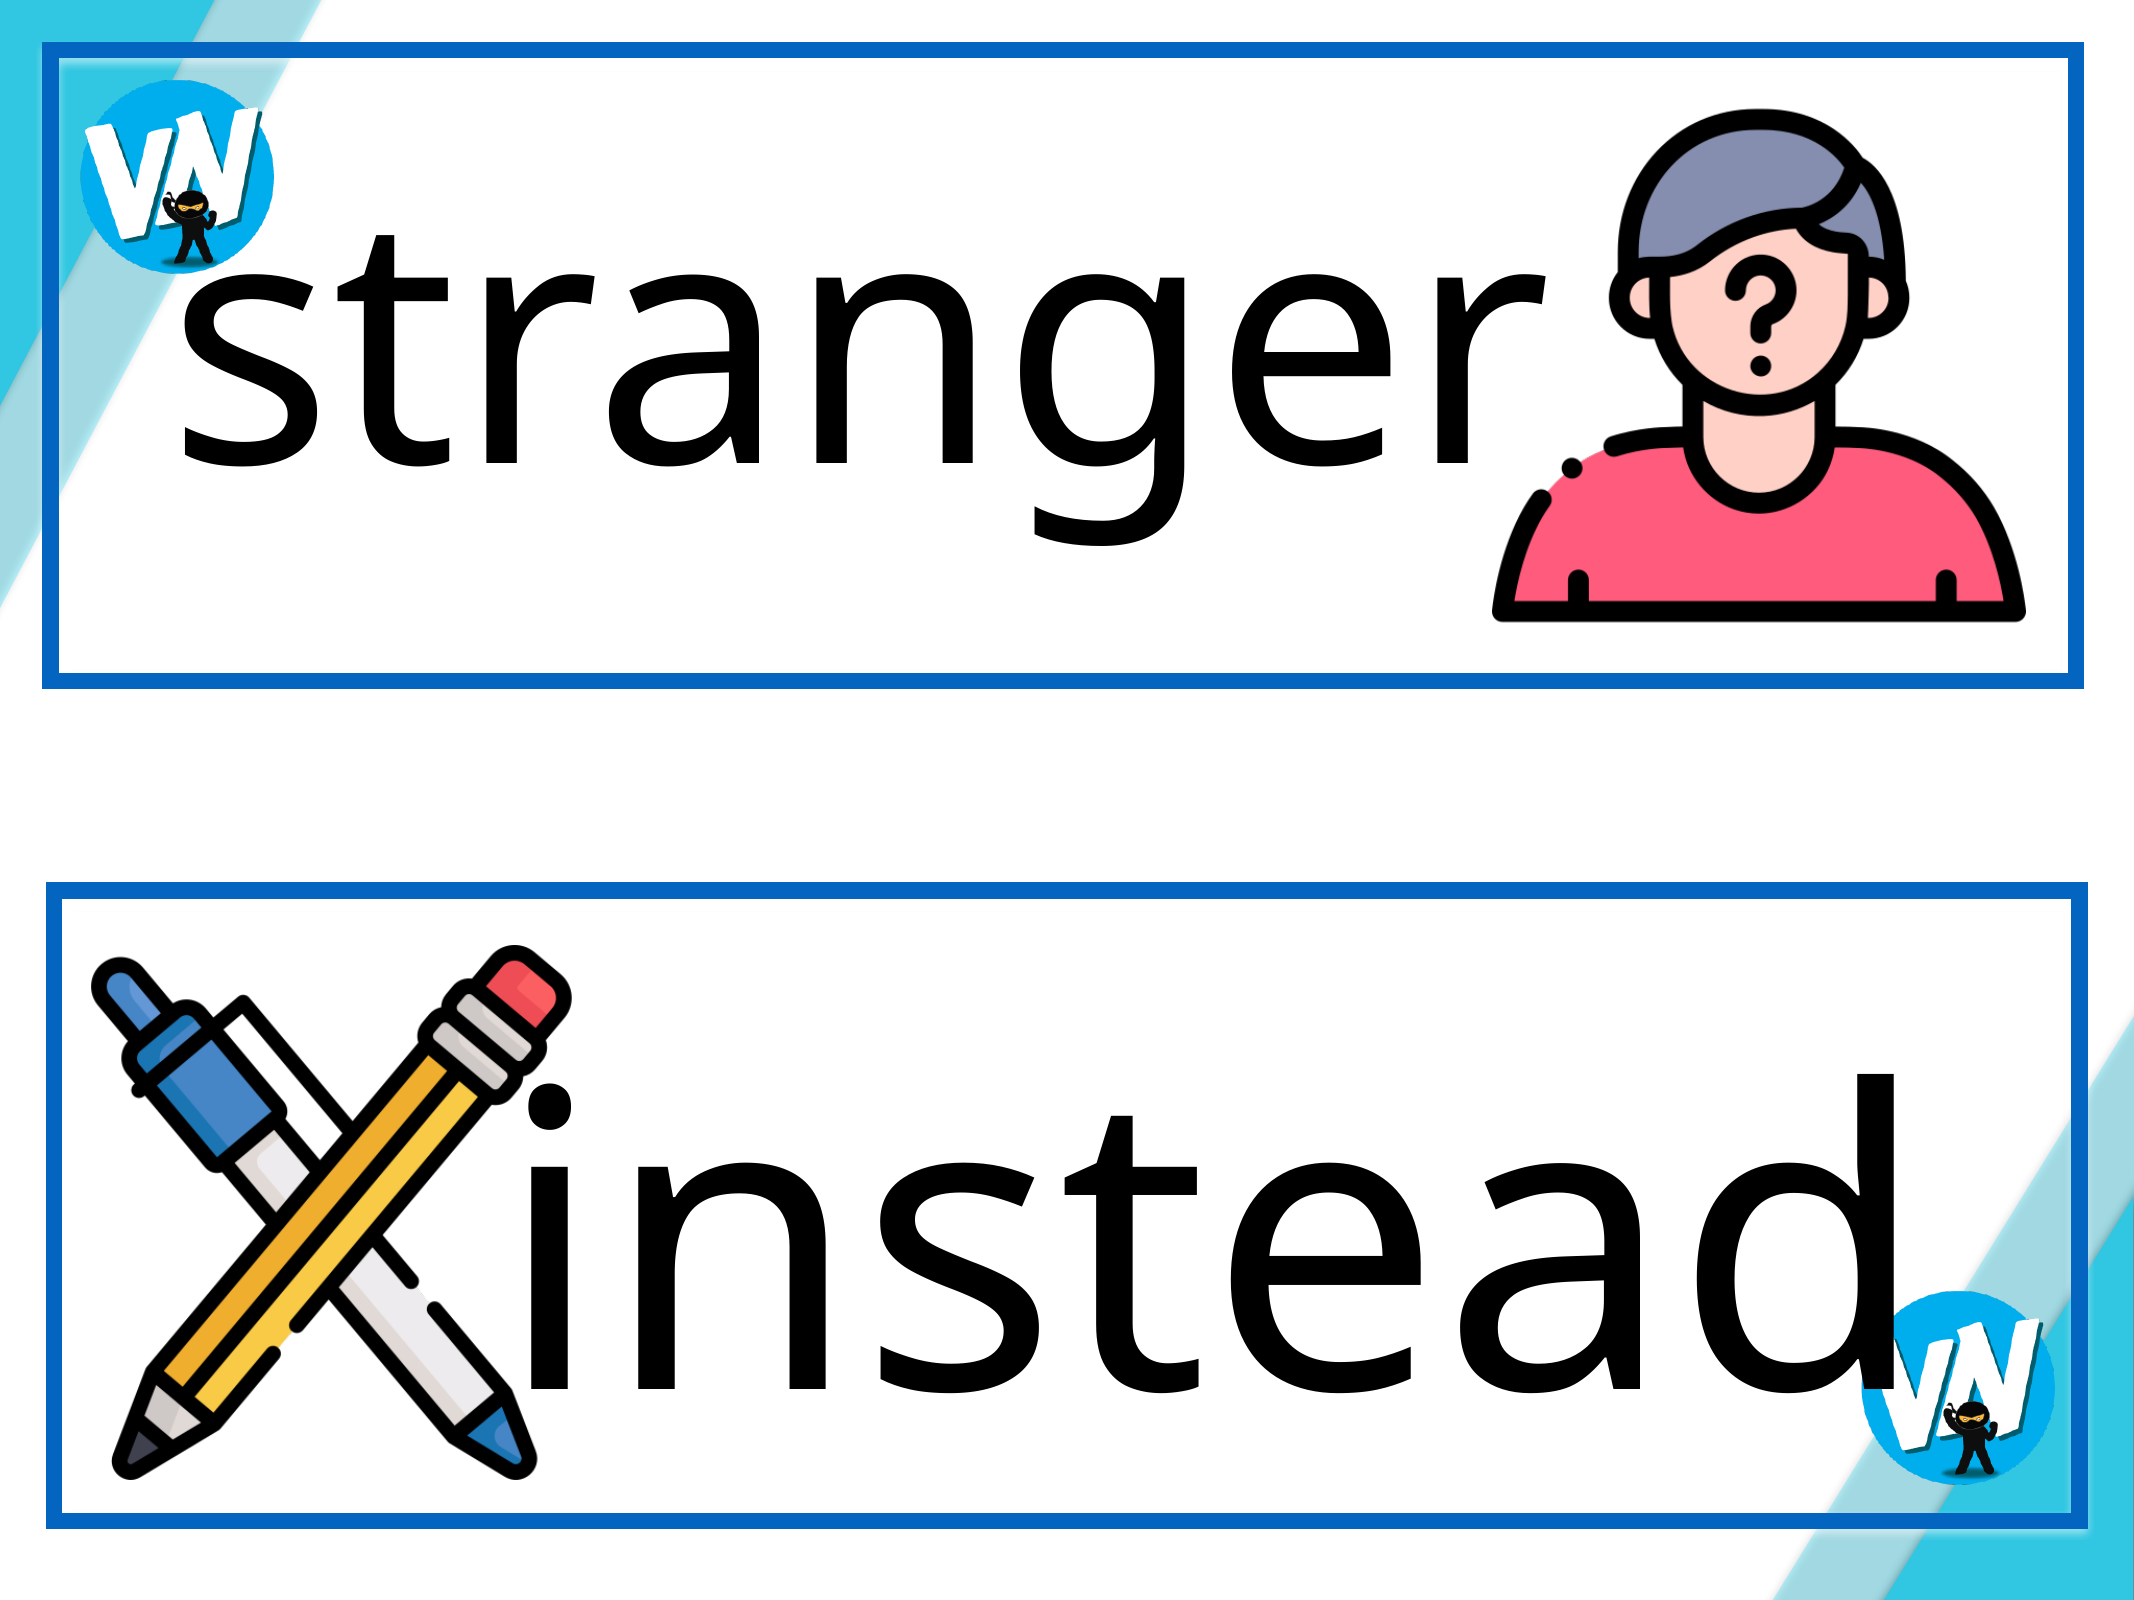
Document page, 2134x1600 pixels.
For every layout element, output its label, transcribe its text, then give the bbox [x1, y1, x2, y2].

text_box stranger [159, 108, 1487, 541]
text_box [86, 1482, 1956, 1522]
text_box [1963, 235, 2134, 1600]
text_box [86, 283, 1956, 681]
picture [57, 77, 299, 278]
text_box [0, 0, 78, 1544]
picture [64, 945, 599, 1480]
text_box [86, 890, 1956, 967]
picture [1492, 98, 2026, 633]
text_box instead [604, 967, 1956, 1482]
text_box [86, 50, 2076, 227]
picture [1837, 1288, 2080, 1488]
